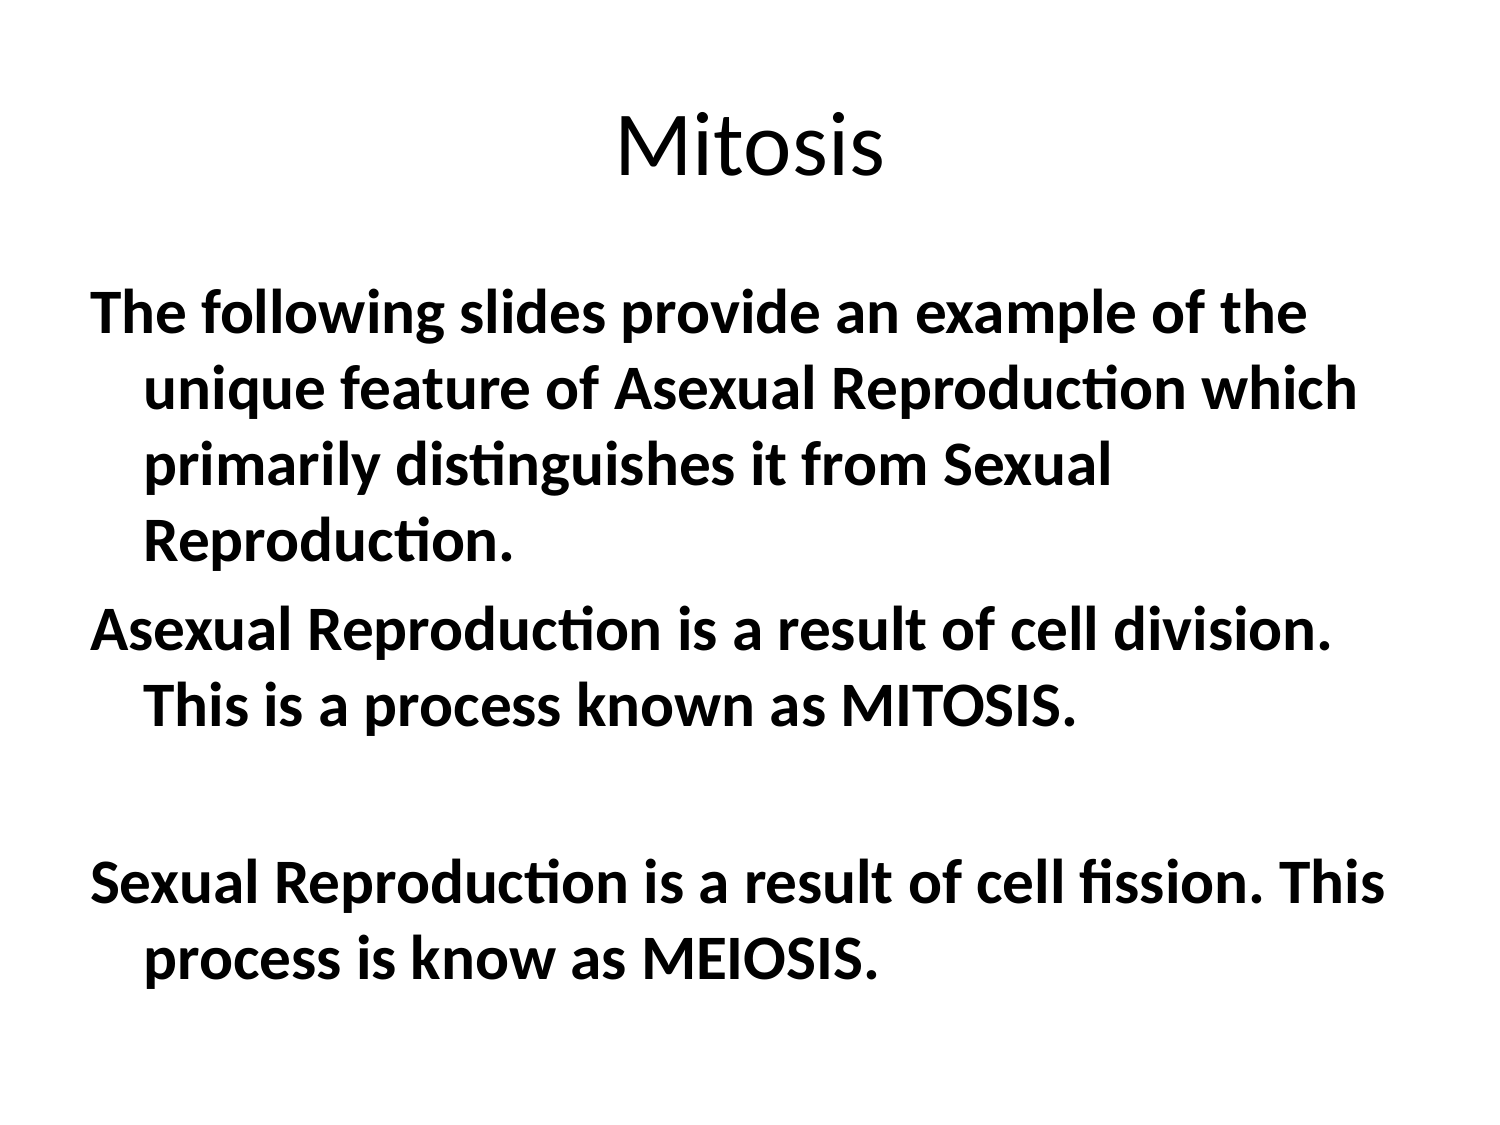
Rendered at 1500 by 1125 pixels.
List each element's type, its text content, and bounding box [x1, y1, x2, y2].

list The following slides provide an example of the unique feature of Asexual Reproduction which primarily distinguishes it from Sexual Reproduction. Asexual Reproduction is a result of cell division. This is a process known as MITOSIS. Sexual Reproduction is a result of cell fission. This process is know as MEIOSIS. [75, 262, 1425, 1005]
title Mitosis [75, 45, 1425, 233]
